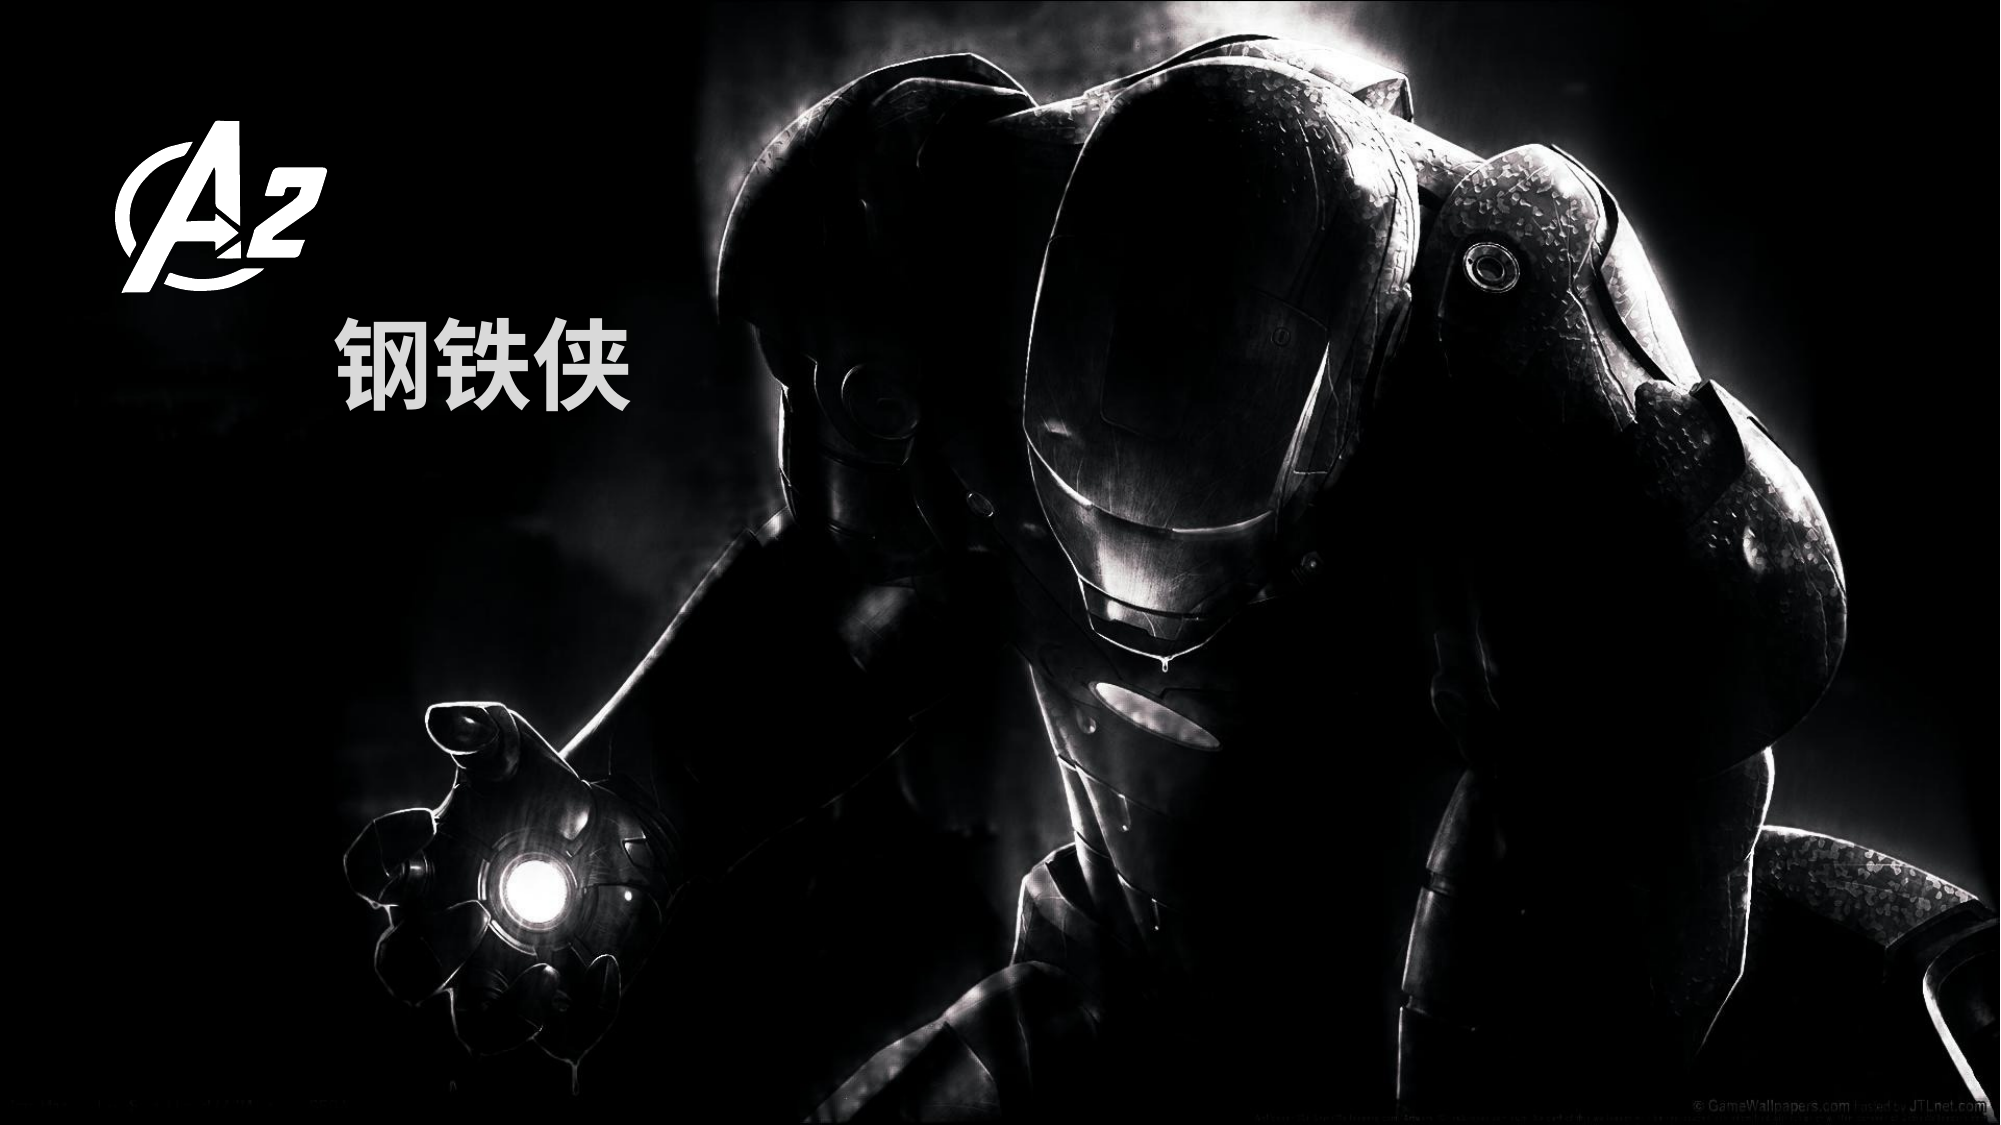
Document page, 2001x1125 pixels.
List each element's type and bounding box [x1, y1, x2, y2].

text_box [114, 120, 329, 294]
text_box [0, 0, 2000, 1125]
